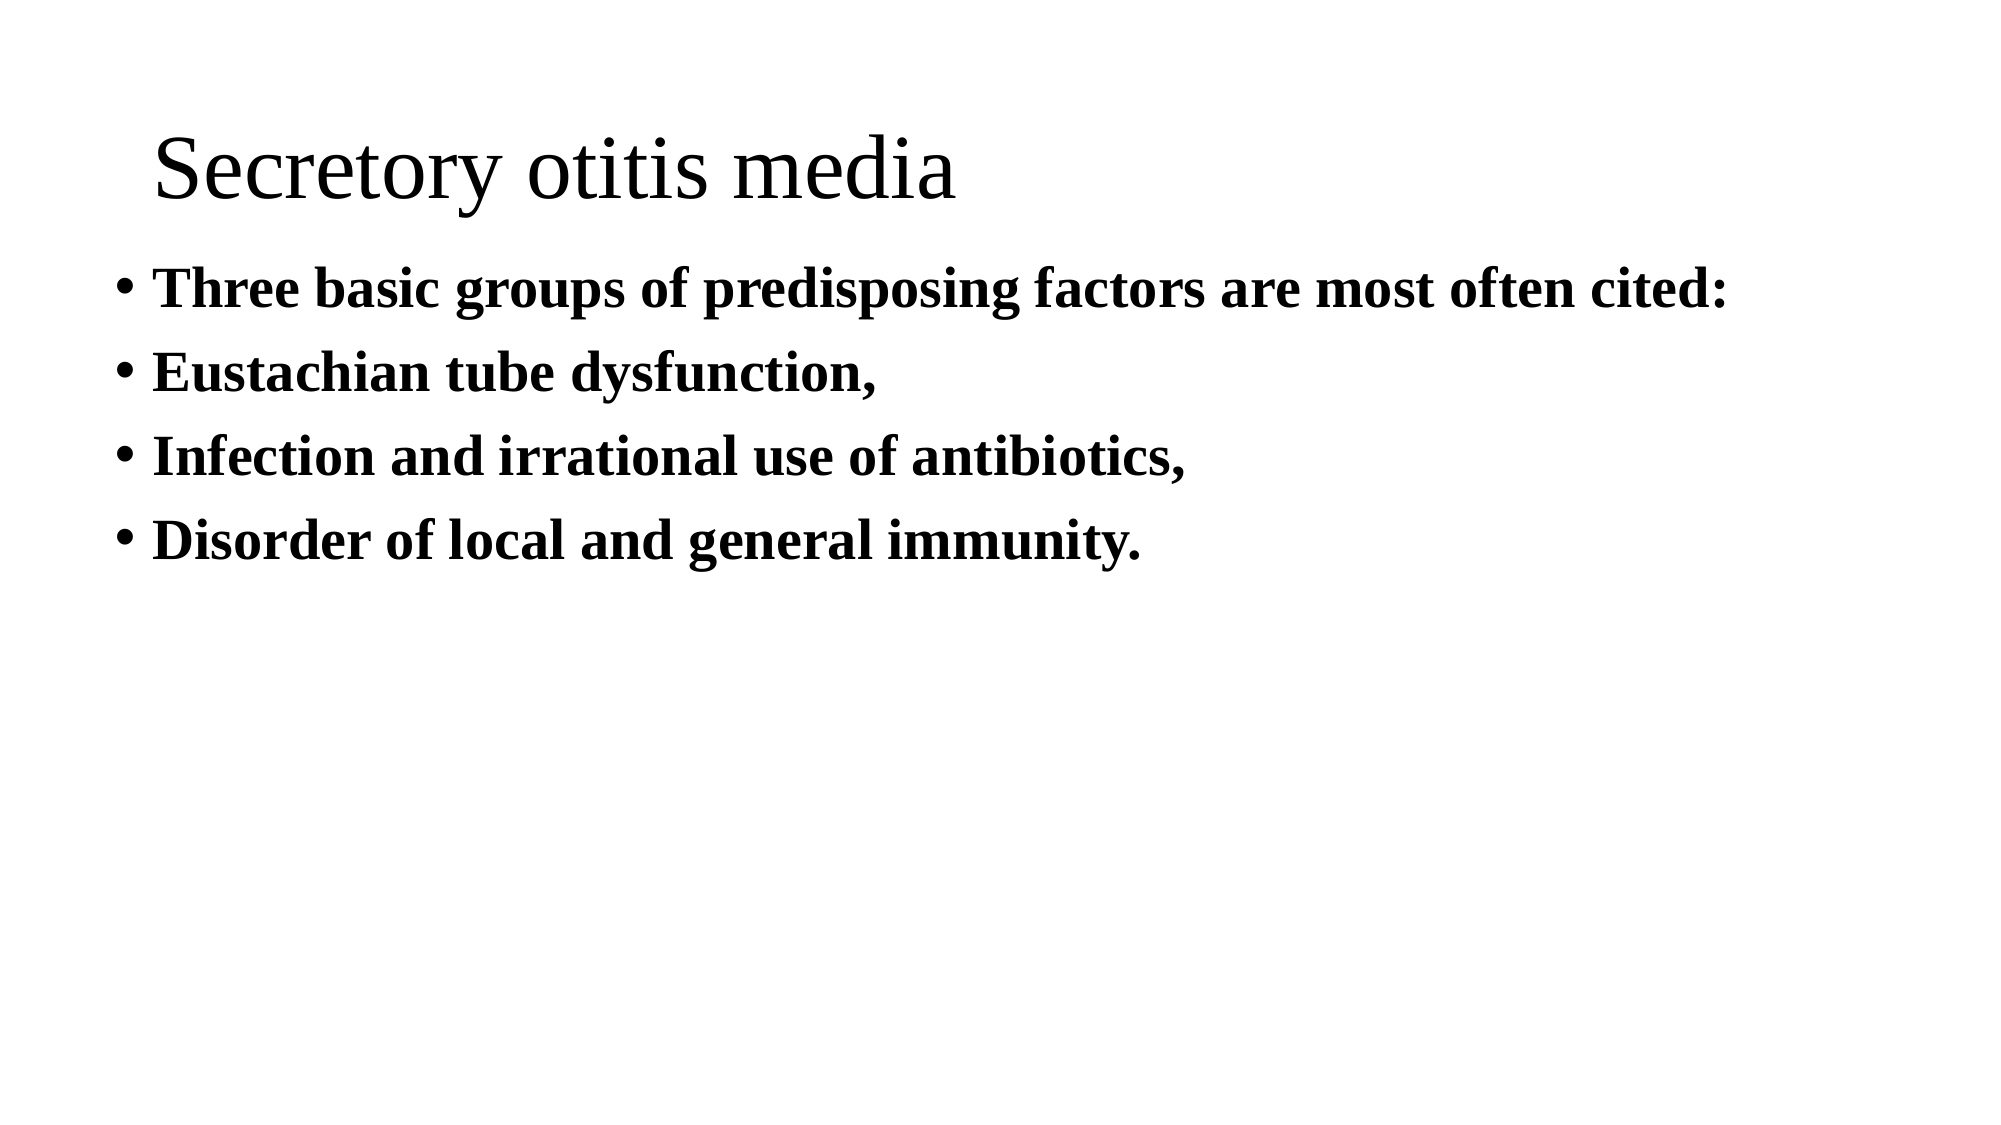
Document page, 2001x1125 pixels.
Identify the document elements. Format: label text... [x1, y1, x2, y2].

list Three basic groups of predisposing factors are most often cited: Eustachian tube dysfunction, Infection and irrational use of antibiotics, Disorder of local and general immunity. [99, 249, 1900, 1025]
title Secretory otitis media [137, 59, 1863, 278]
